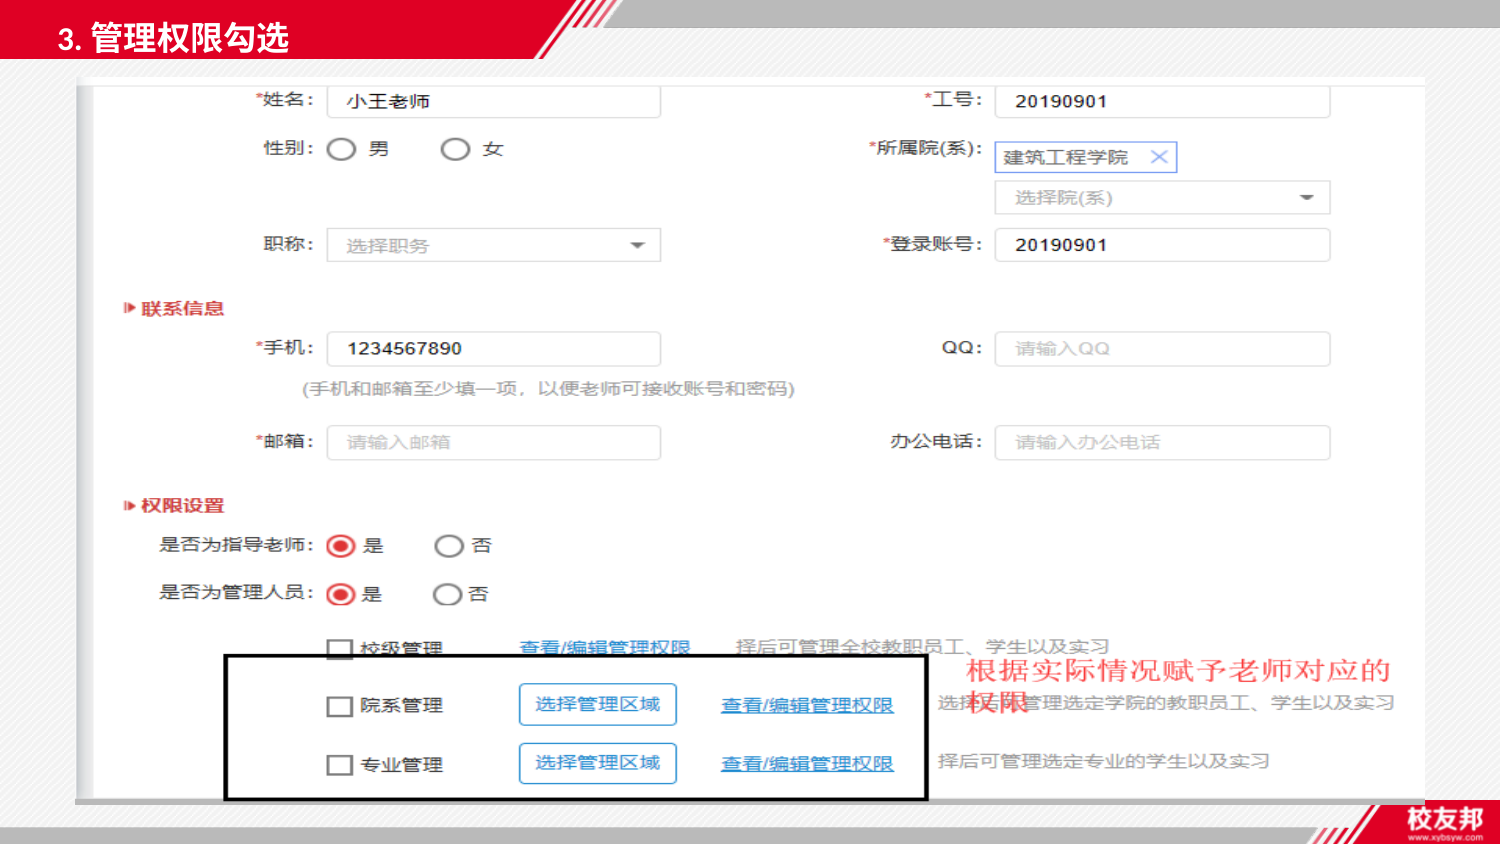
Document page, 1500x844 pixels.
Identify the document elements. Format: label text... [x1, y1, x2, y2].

picture [0, 0, 1500, 844]
text_box 3.管理权限勾选 [42, 9, 559, 64]
